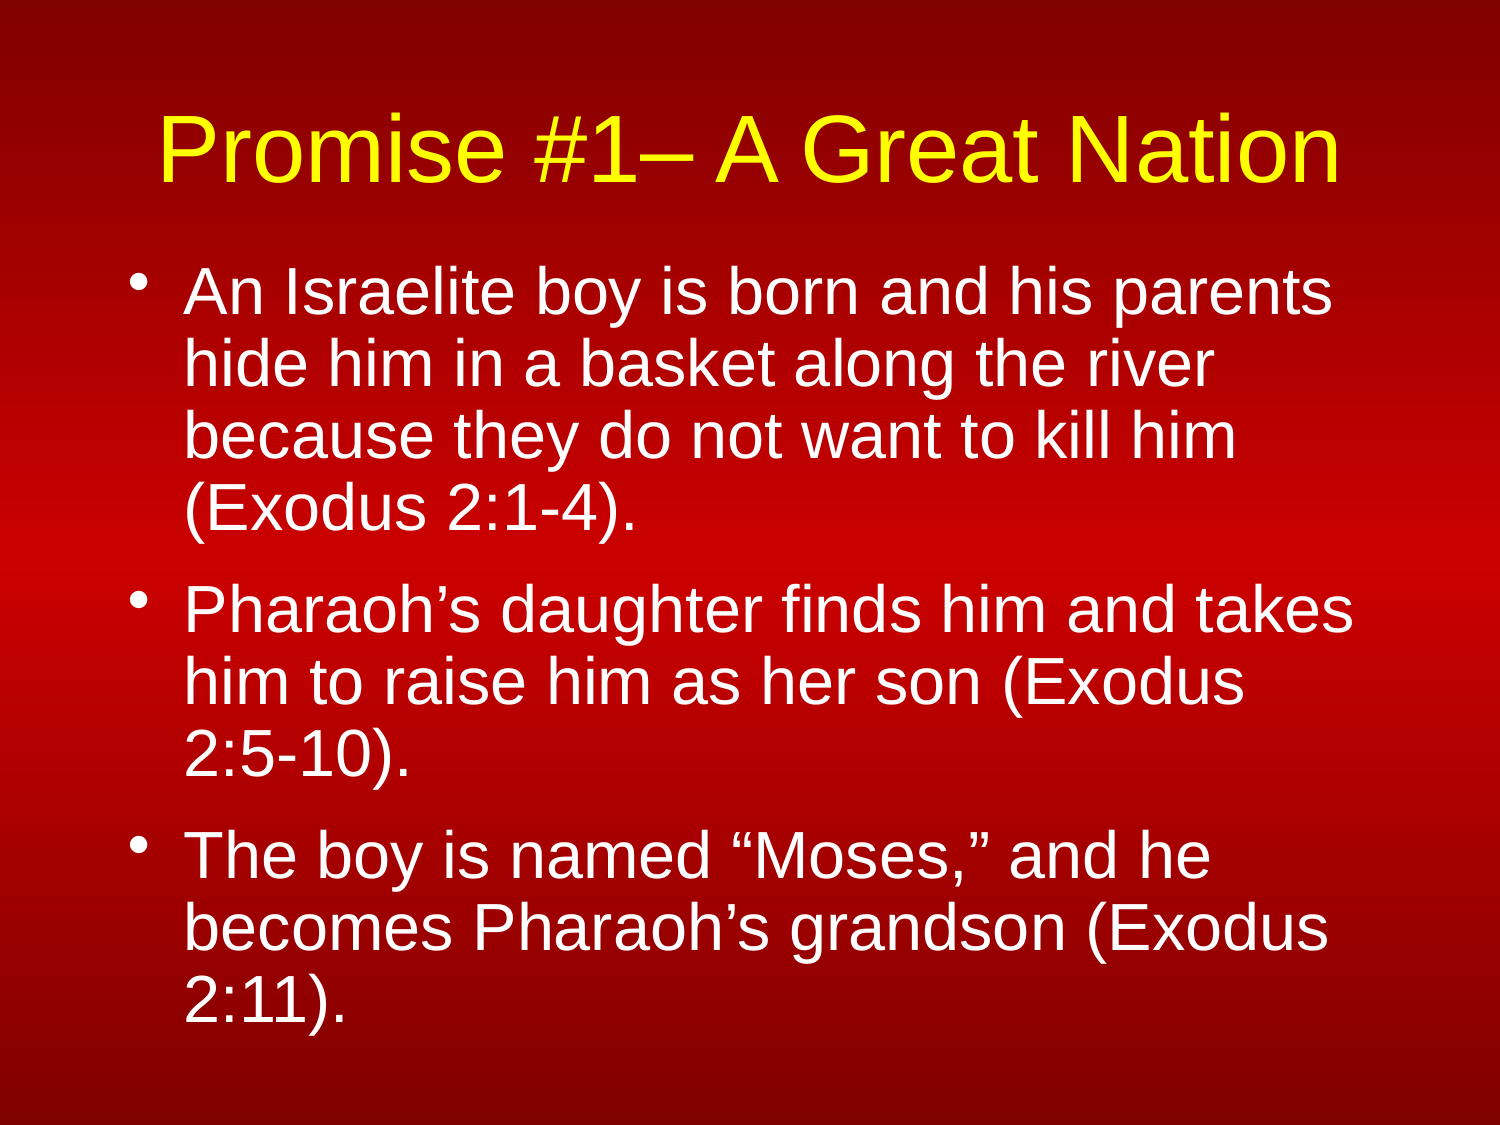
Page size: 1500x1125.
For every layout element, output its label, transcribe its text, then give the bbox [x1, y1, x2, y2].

list An Israelite boy is born and his parents hide him in a basket along the river because they do not want to kill him (Exodus 2:1-4). Pharaoh’s daughter finds him and takes him to raise him as her son (Exodus 2:5-10). The boy is named “Moses,” and he becomes Pharaoh’s grandson (Exodus 2:11). [112, 249, 1388, 1088]
title Promise #1– A Great Nation [37, 50, 1463, 238]
